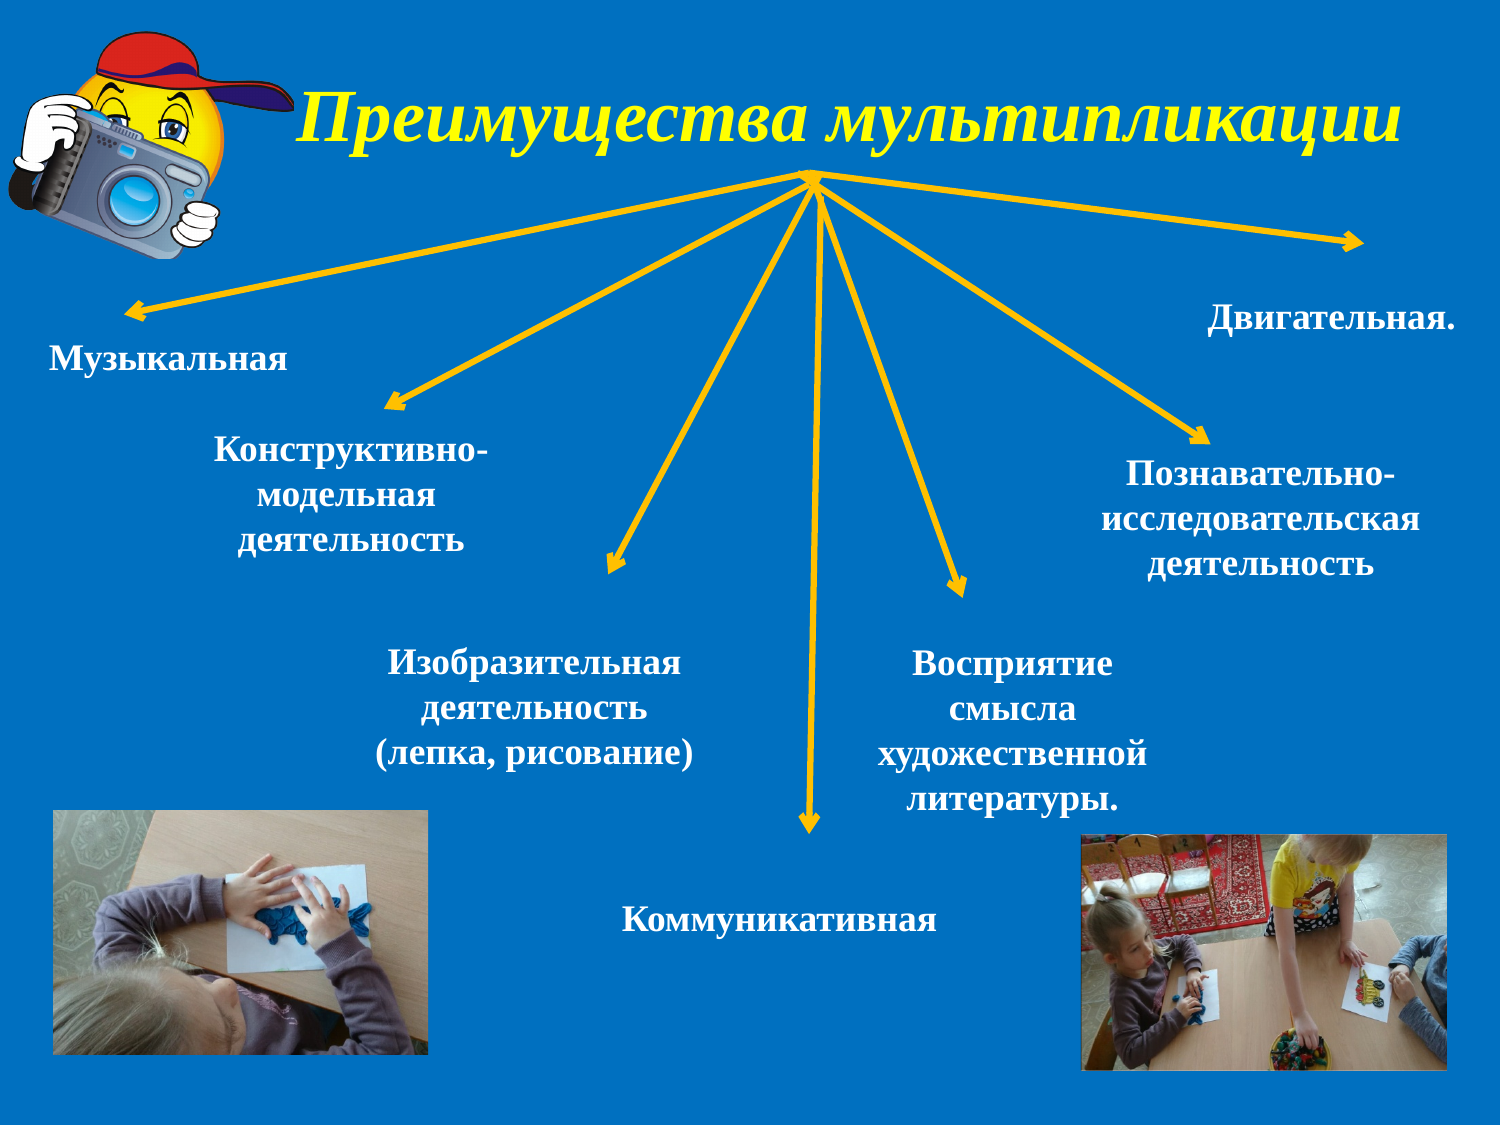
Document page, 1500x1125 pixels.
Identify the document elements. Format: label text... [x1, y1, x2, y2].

text_box Музыкальная [0, 301, 339, 411]
text_box Преимущества мультипликации [298, 52, 1437, 170]
picture [1080, 833, 1448, 1071]
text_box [826, 453, 963, 599]
text_box Изобразительная деятельность (лепка, рисование) [323, 572, 746, 836]
text_box Восприятие смысла художественной литературы. [842, 596, 1183, 860]
text_box Познавательно-исследовательская деятельность [1067, 430, 1455, 600]
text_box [808, 196, 822, 835]
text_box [827, 252, 1211, 445]
text_box Коммуникативная [583, 856, 977, 978]
text_box Двигательная. [1218, 253, 1500, 375]
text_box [822, 172, 1365, 244]
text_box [383, 184, 602, 410]
picture [0, 30, 294, 260]
picture [52, 810, 429, 1055]
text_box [607, 172, 822, 575]
text_box Конструктивно-модельная деятельность [181, 395, 522, 588]
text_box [123, 172, 606, 315]
